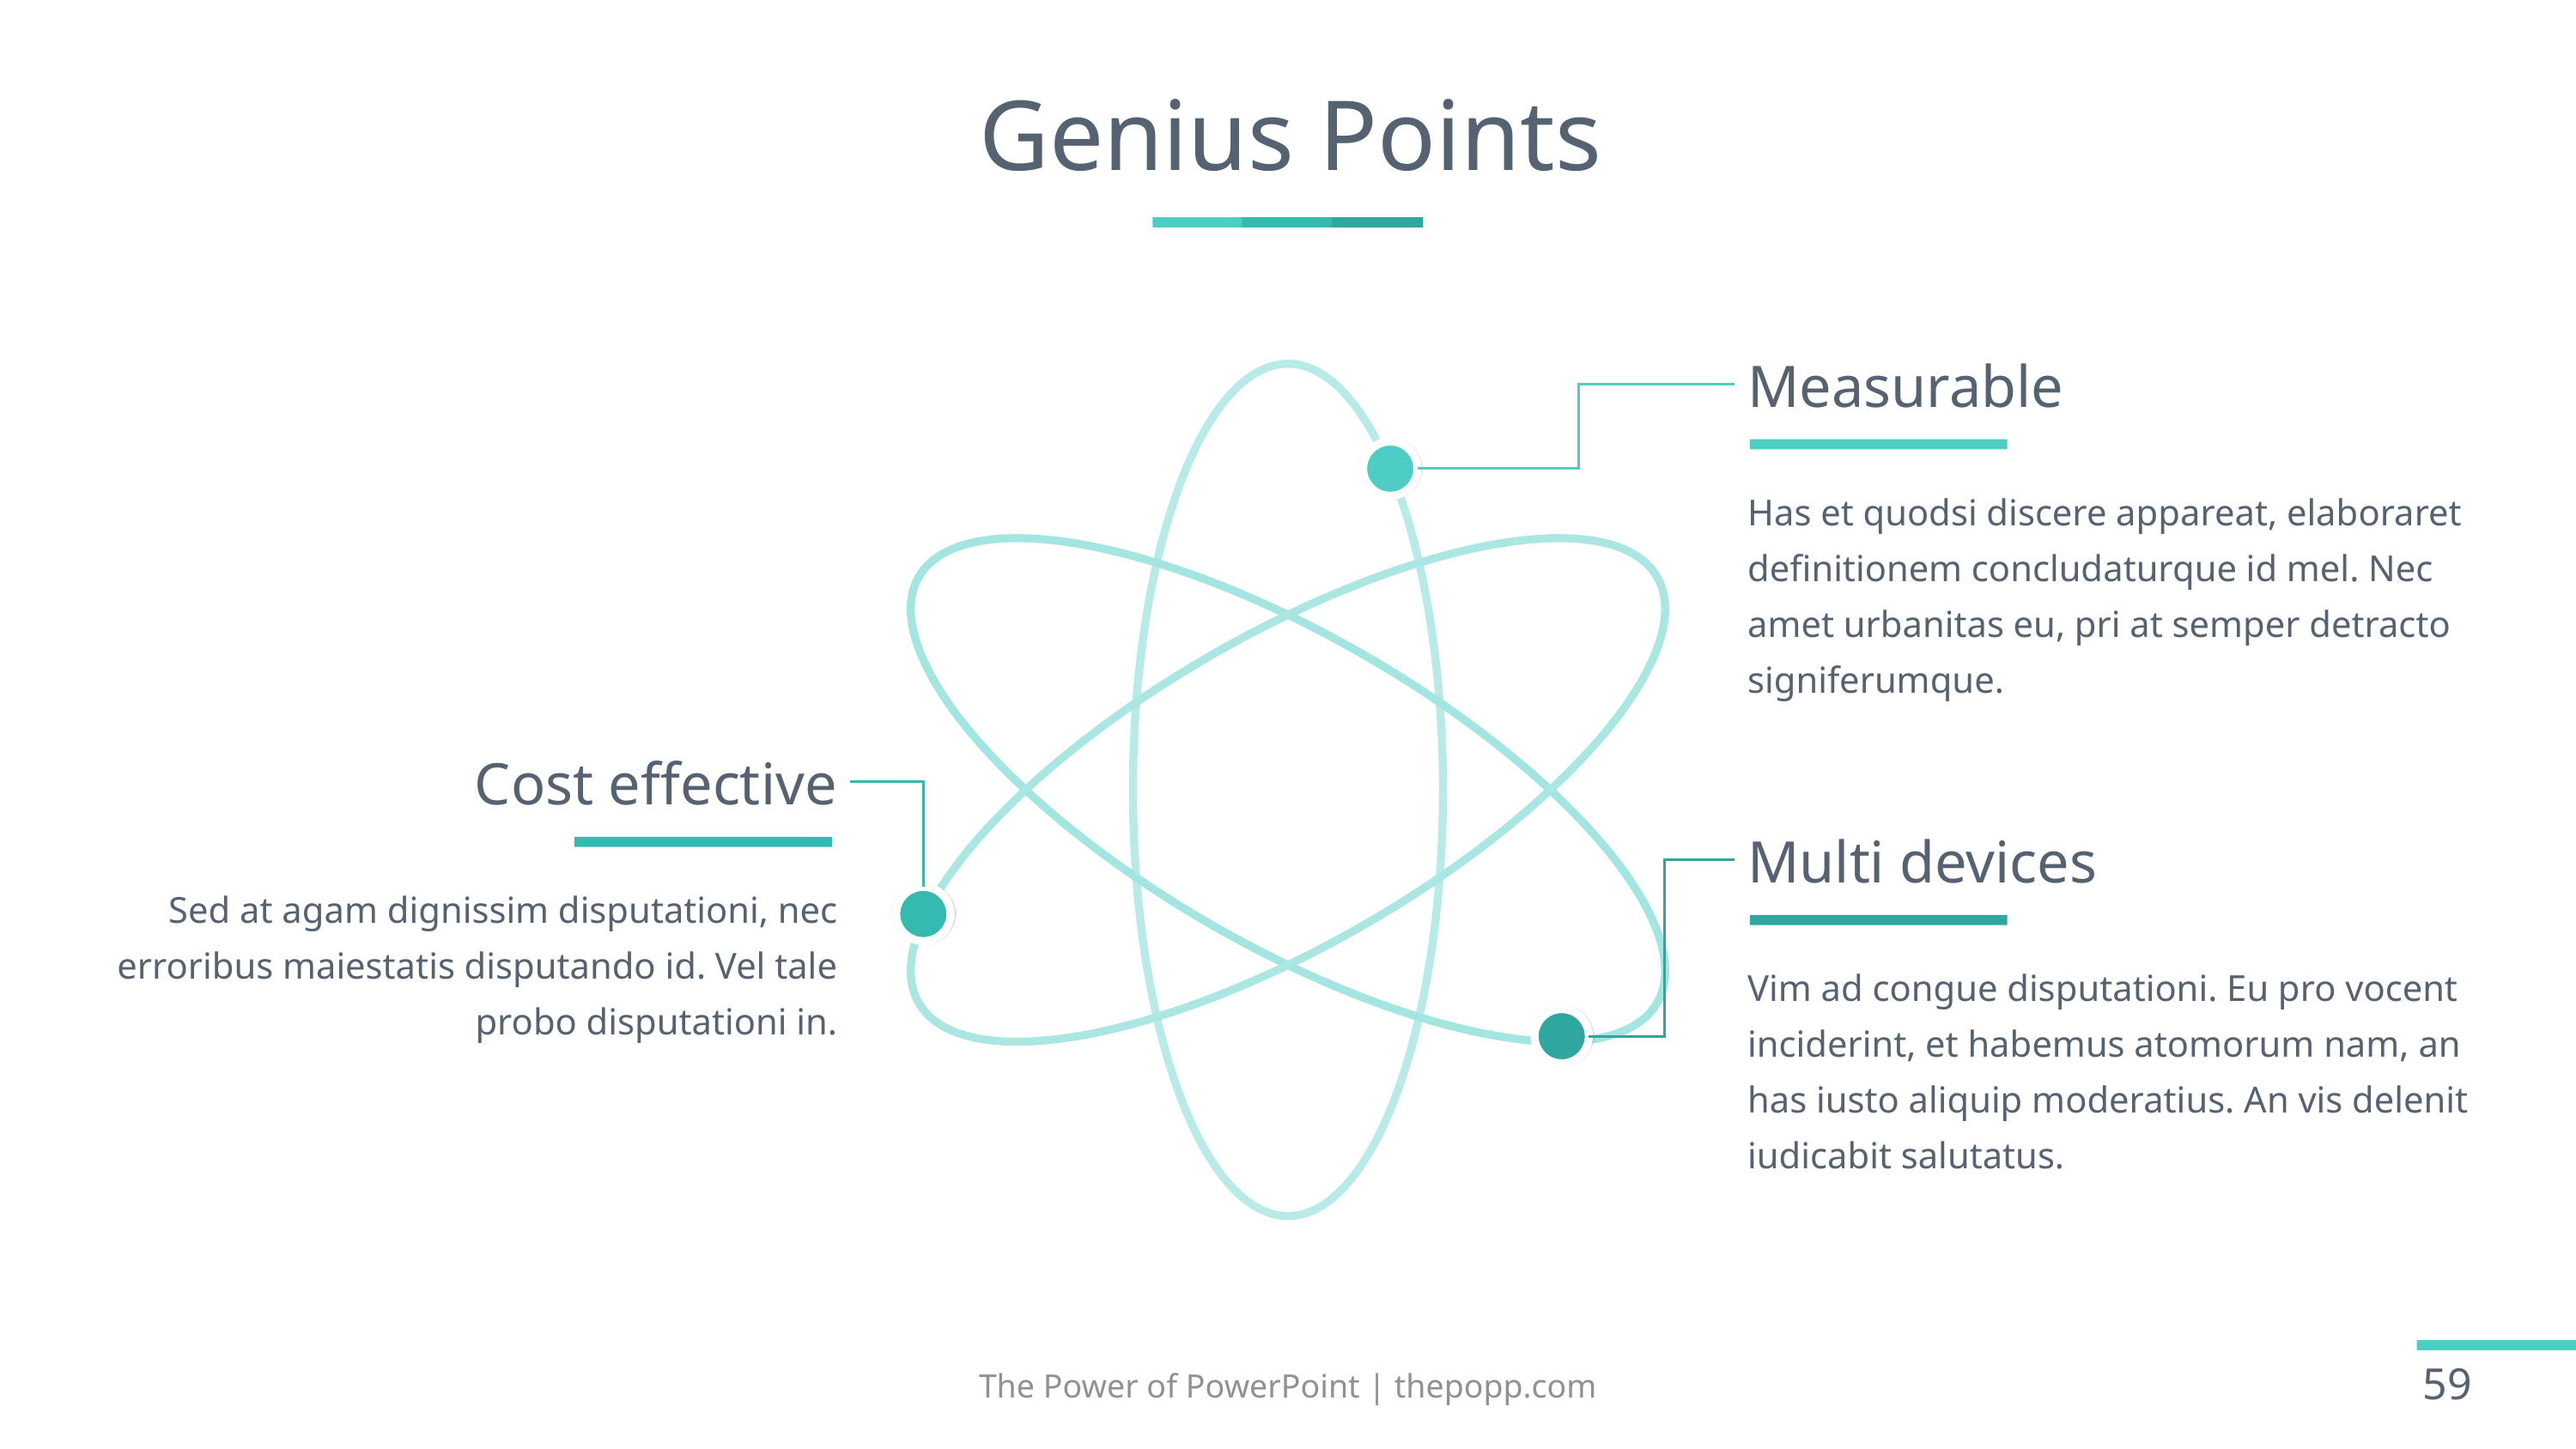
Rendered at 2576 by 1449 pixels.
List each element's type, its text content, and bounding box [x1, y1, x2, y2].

list Has et quodsi discere appareat, elaboraret definitionem concludaturque id mel. Nec amet urbanitas eu, pri at semper detracto signiferumque. [1735, 470, 2500, 724]
list Multi devices [1735, 807, 2500, 912]
title Genius Points [69, 49, 2512, 230]
list Measurable [1735, 331, 2500, 437]
slide_number 59 [2409, 1351, 2576, 1421]
list Vim ad congue disputationi. Eu pro vocent inciderint, et habemus atomorum nam, an has iusto aliquip moderatius. An vis delenit iudicabit salutatus. [1735, 946, 2500, 1200]
list Cost effective [73, 729, 851, 834]
footer The Power of PowerPoint | thepopp.com [853, 1349, 1723, 1427]
list Sed at agam dignissim disputationi, nec erroribus maiestatis disputando id. Vel tale probo disputationi in. [73, 868, 851, 1121]
